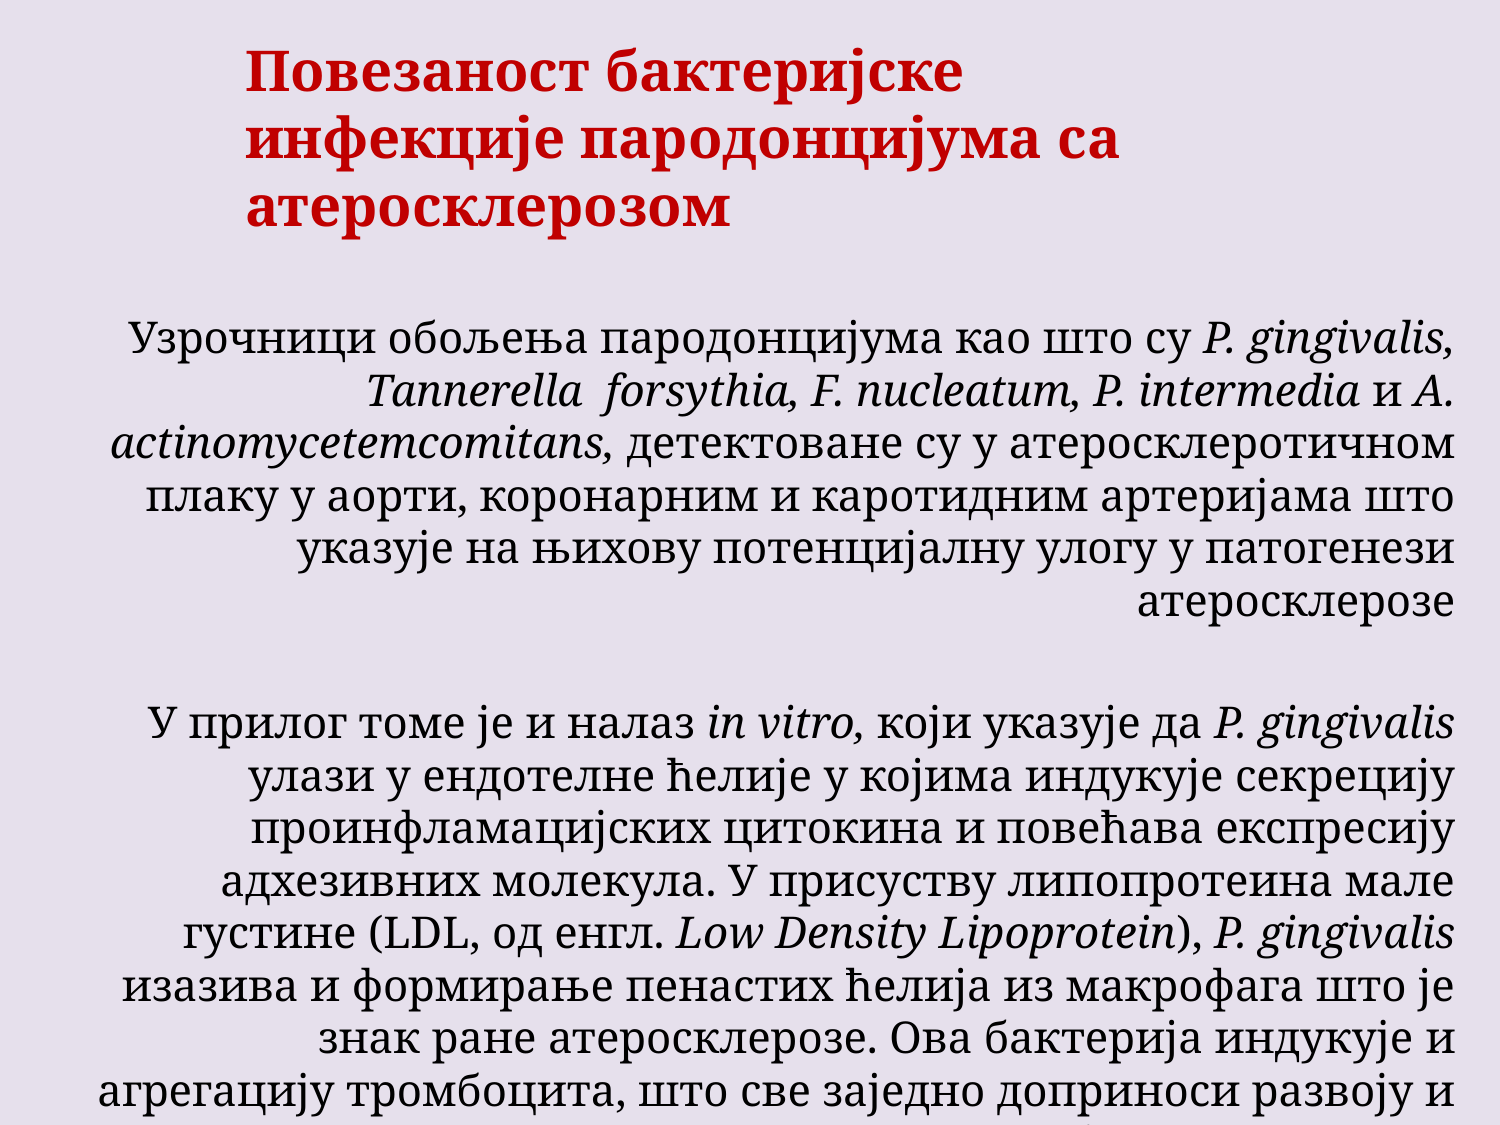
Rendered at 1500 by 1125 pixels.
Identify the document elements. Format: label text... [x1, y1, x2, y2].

list Узрочници обољења пародонцијума као што су P. gingivalis, Tannerella forsythia, F. nucleatum, P. intermedia и A. actinomycetemcomitans, детектоване су у атеросклеротичном плаку у аорти, коронарним и каротидним артеријама што указује на њихову потенцијалну улогу у патогенези атеросклерозе У прилог томе је и налаз in vitro, који указује да P. gingivalis улази у ендотелне ћелије у којима индукује секрецију проинфламацијских цитокина и повећава експресију адхезивних молекула. У присуству липопротеина мале густине (LDL, од енгл. Low Density Lipoprotein), P. gingivalis изазива и формирање пенастих ћелија из макрофага што је знак ране атеросклерозе. Ова бактерија индукује и агрегацију тромбоцита, што све заједно доприноси развоју и прогресији атеросклерозе [76, 302, 1471, 1059]
title Повезаност бактеријске инфекције пародонцијума са атеросклерозом [229, 66, 1294, 207]
